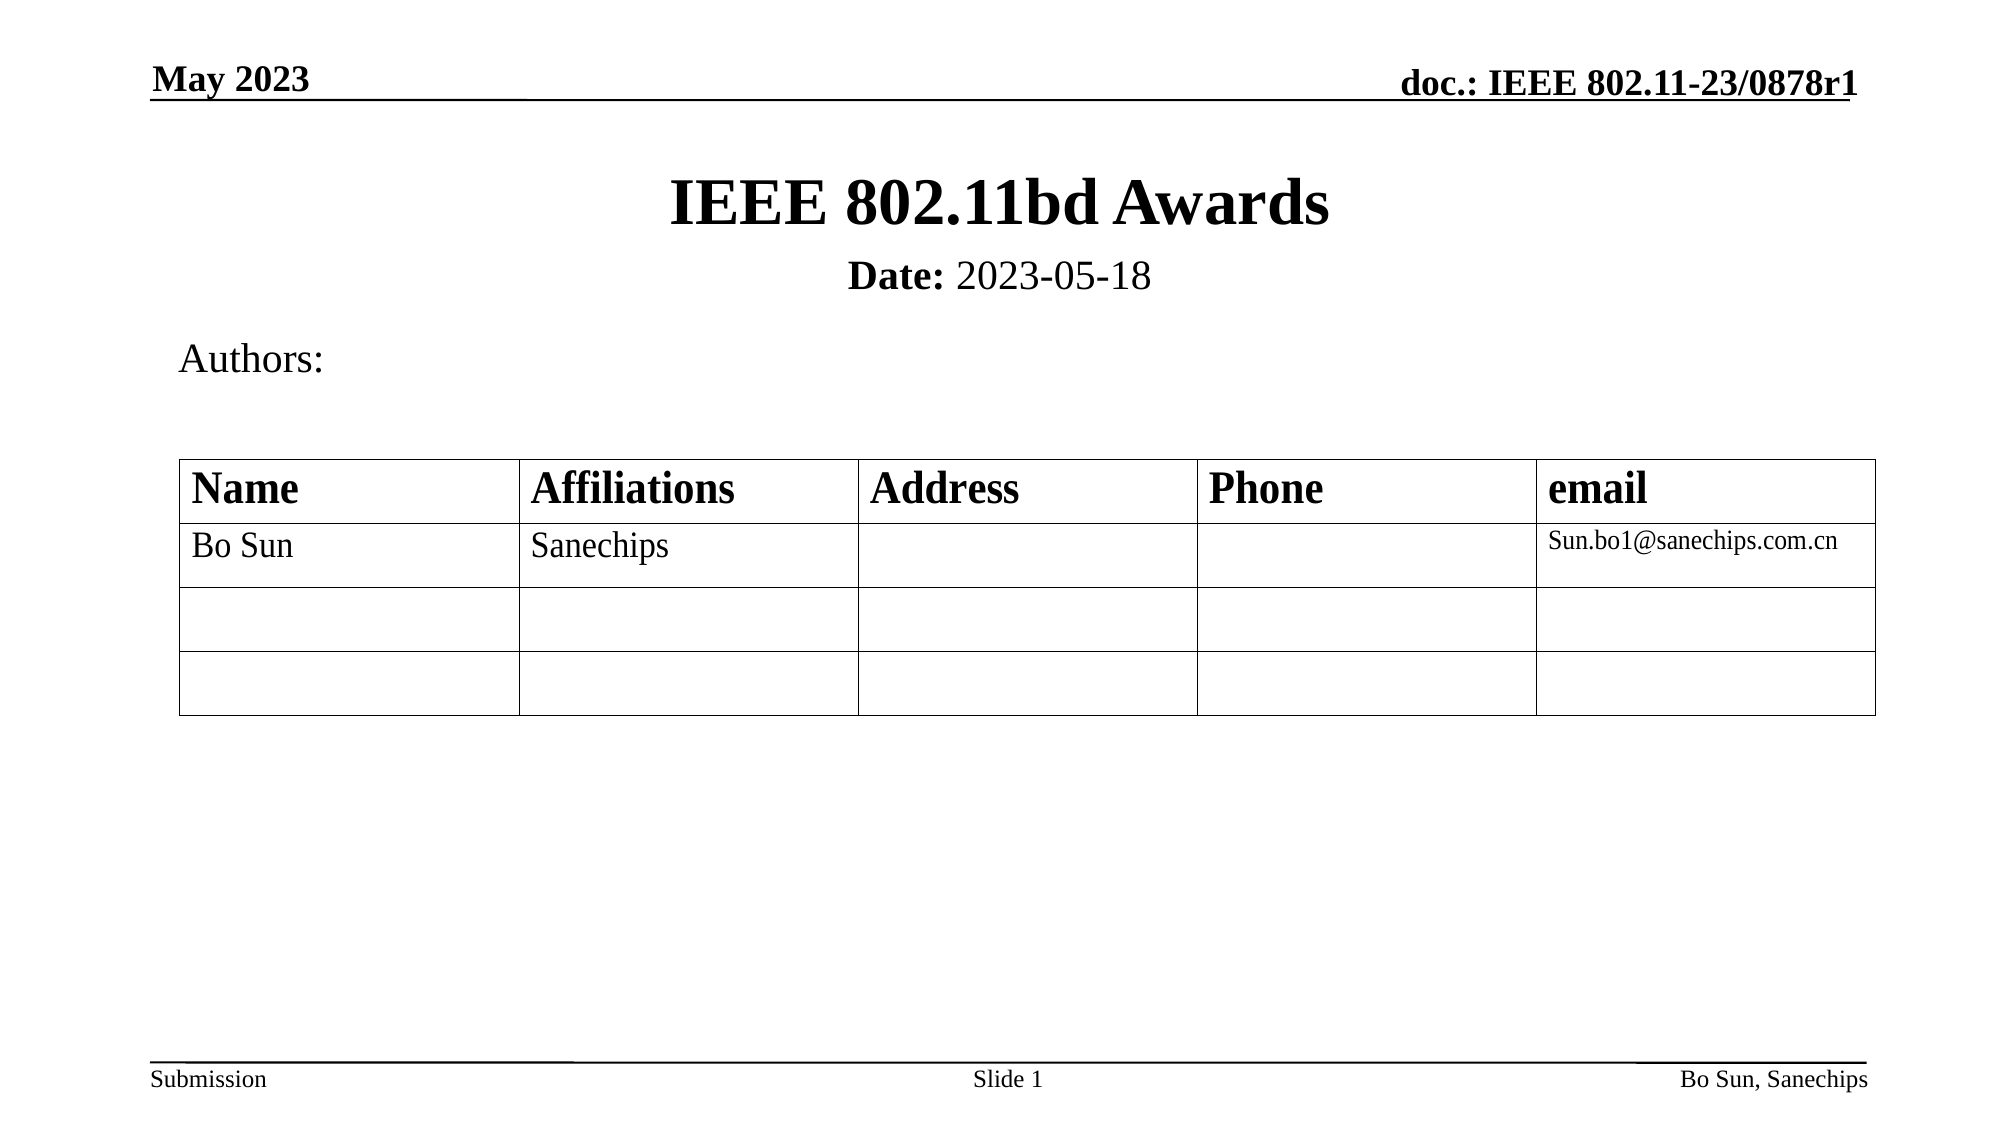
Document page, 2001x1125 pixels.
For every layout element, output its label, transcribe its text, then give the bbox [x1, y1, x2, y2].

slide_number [152, 54, 563, 100]
footer Bo Sun, Sanechips [1171, 1061, 1869, 1093]
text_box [163, 458, 1926, 927]
text_box Authors: [162, 323, 401, 387]
slide_number Slide 1 [950, 1061, 1067, 1123]
subtitle Date: 2023-05-18 [299, 239, 1701, 319]
title IEEE 802.11bd Awards [149, 76, 1851, 319]
